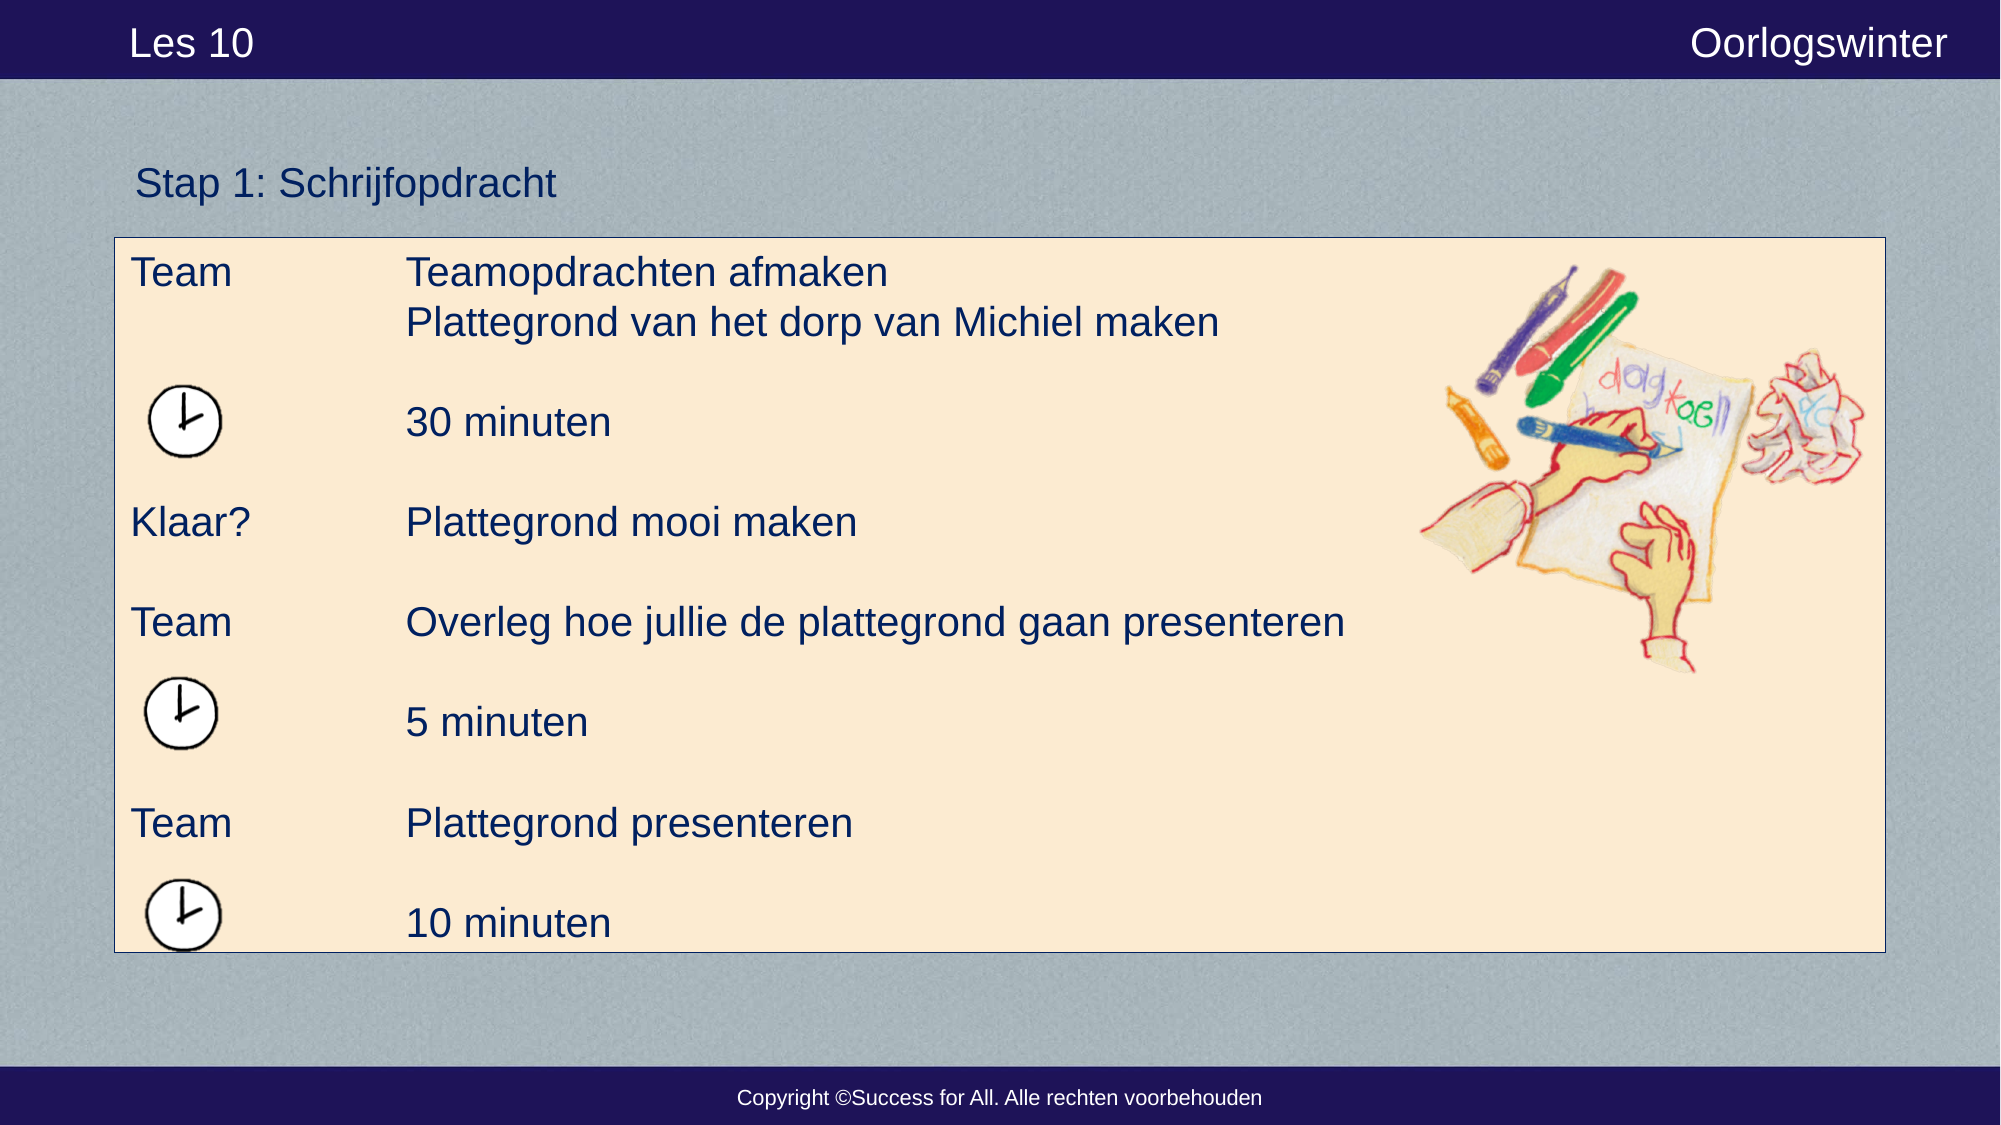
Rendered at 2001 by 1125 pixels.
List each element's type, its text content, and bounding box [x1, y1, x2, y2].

text_box Copyright ©Success for All. Alle rechten voorbehouden [0, 1076, 2000, 1125]
text_box Team Teamopdrachten afmaken Plattegrond van het dorp van Michiel maken 30 minuten Klaar? Plattegrond mooi maken Team Overleg hoe jullie de plattegrond gaan presenteren 5 minuten Team Plattegrond presenteren 10 minuten [114, 237, 1886, 953]
text_box Stap 1: Schrijfopdracht [120, 148, 913, 214]
text_box Oorlogswinter [786, 8, 1963, 73]
picture [0, 0, 2001, 1125]
text_box Les 10 [114, 8, 354, 73]
